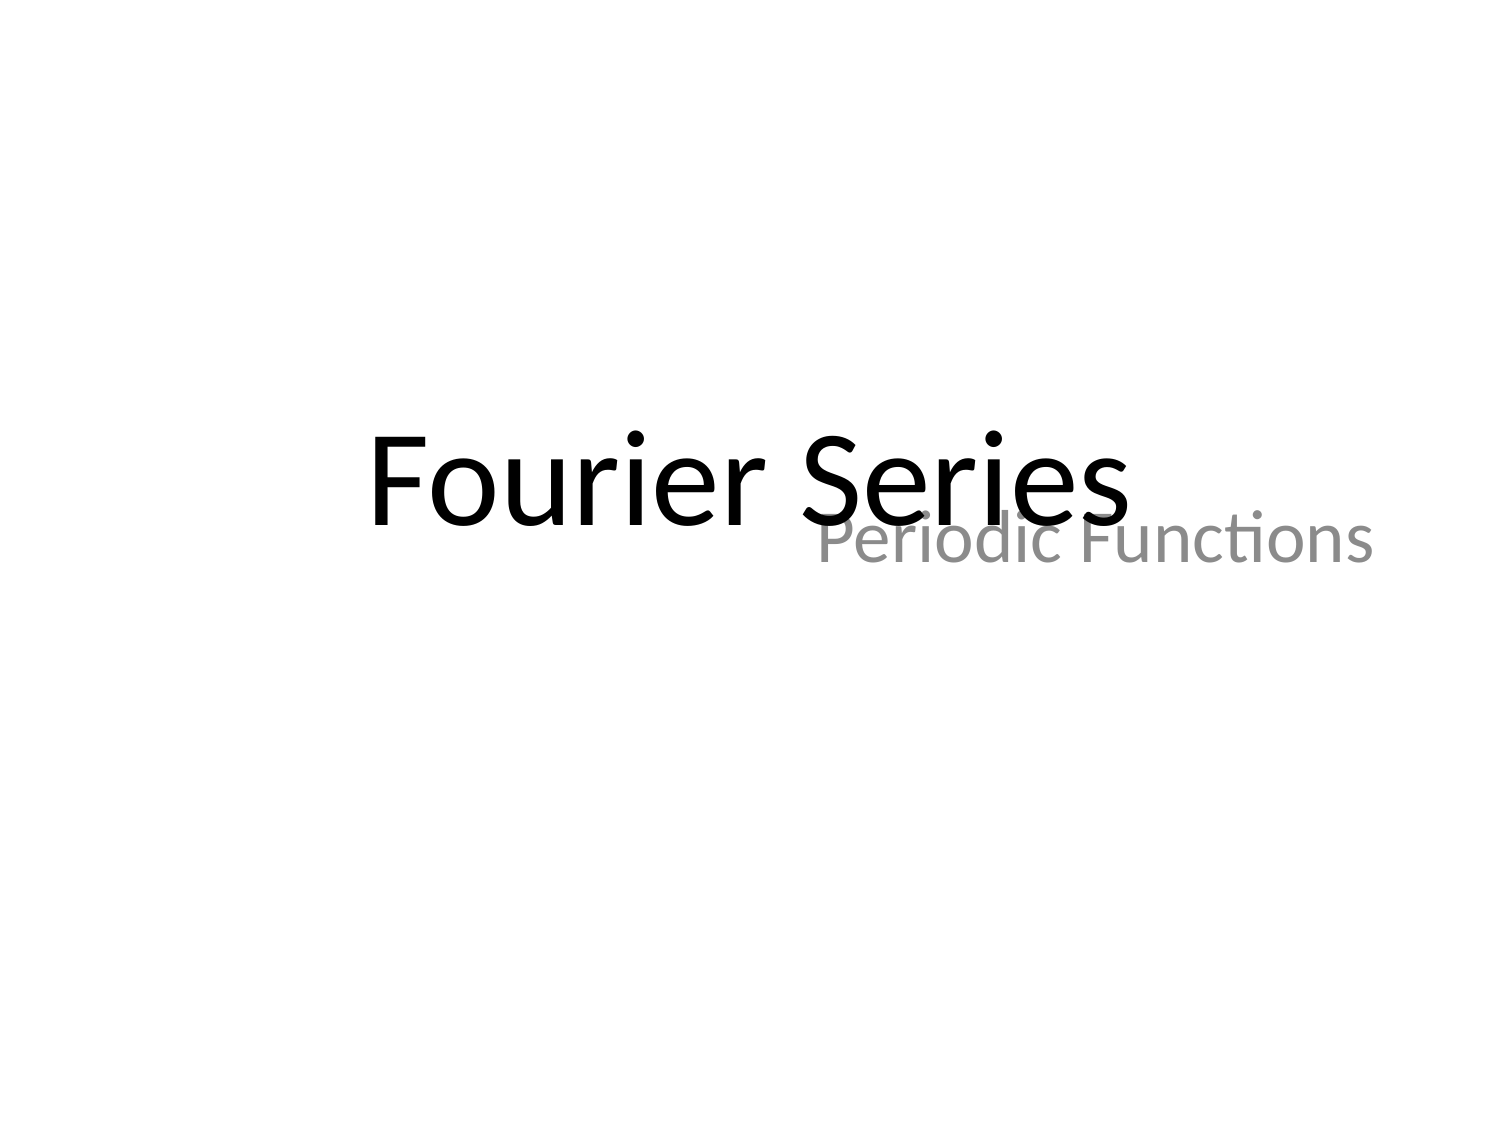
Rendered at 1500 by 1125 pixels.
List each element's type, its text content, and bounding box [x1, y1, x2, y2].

subtitle Periodic Functions [766, 480, 1425, 780]
title Fourier Series [112, 349, 1388, 591]
